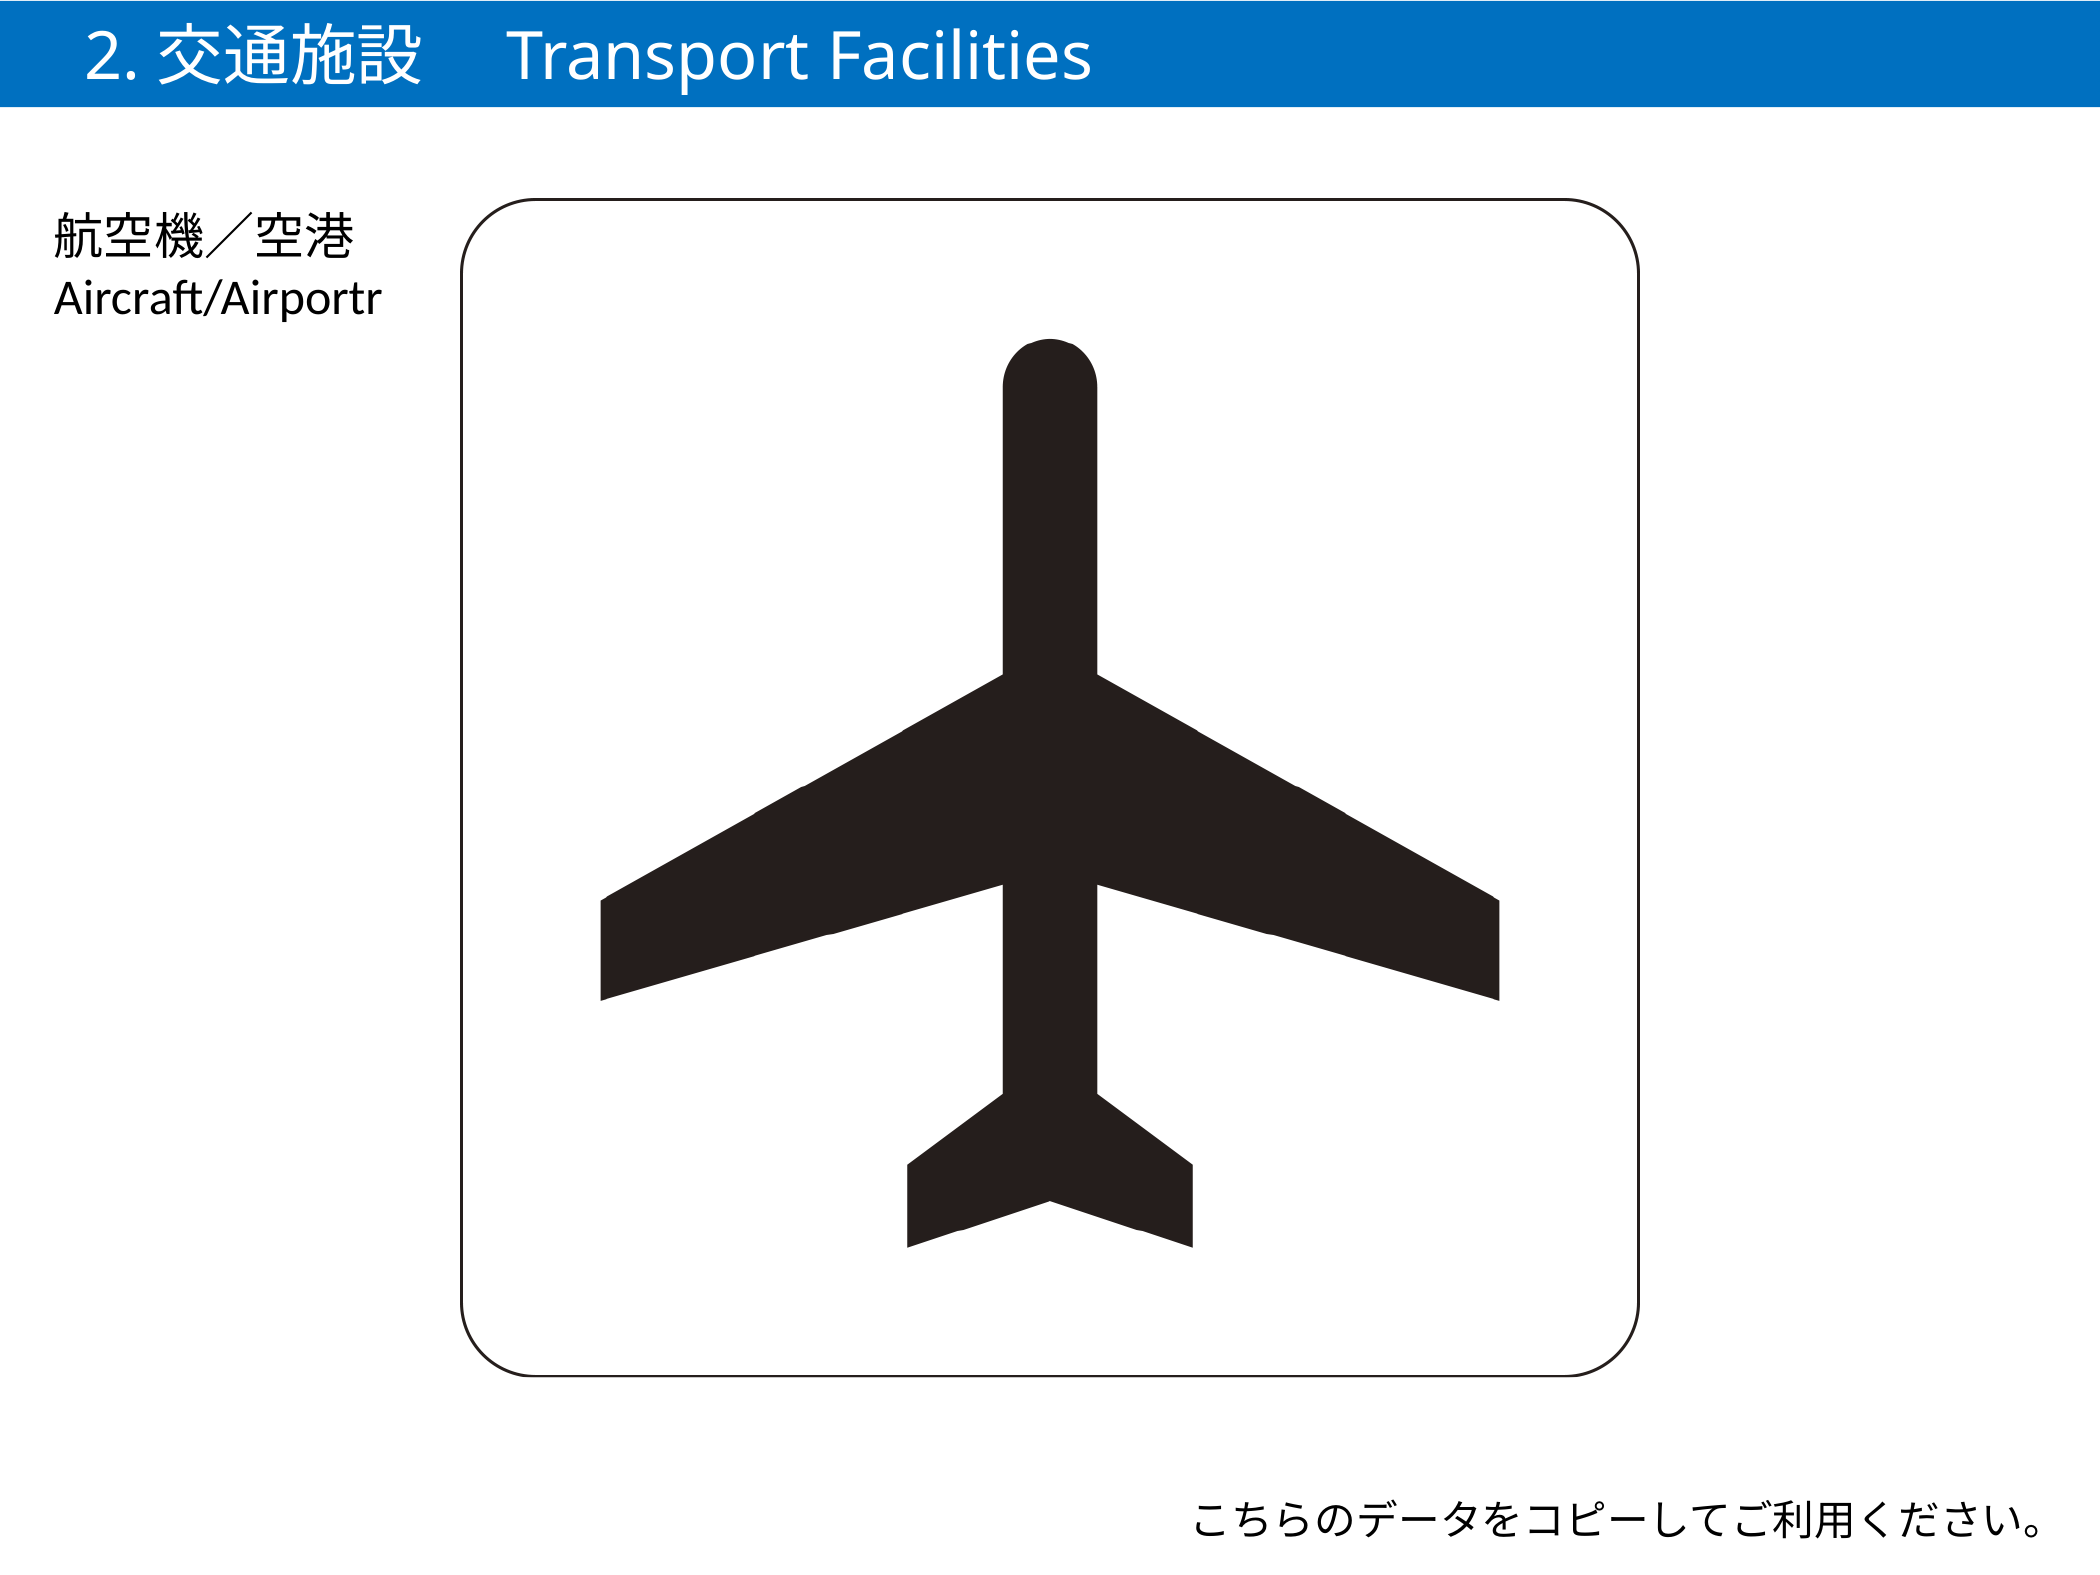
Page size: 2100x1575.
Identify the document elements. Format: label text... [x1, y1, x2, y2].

text_box 航空機／空港 Aircraft/Airportr [39, 196, 399, 332]
text_box [0, 0, 2100, 108]
text_box 2.交通施設 Transport Facilities [69, 5, 1110, 101]
picture [459, 196, 1641, 1378]
text_box こちらのデータをコピーしてご利用ください。 [1174, 1486, 2081, 1552]
